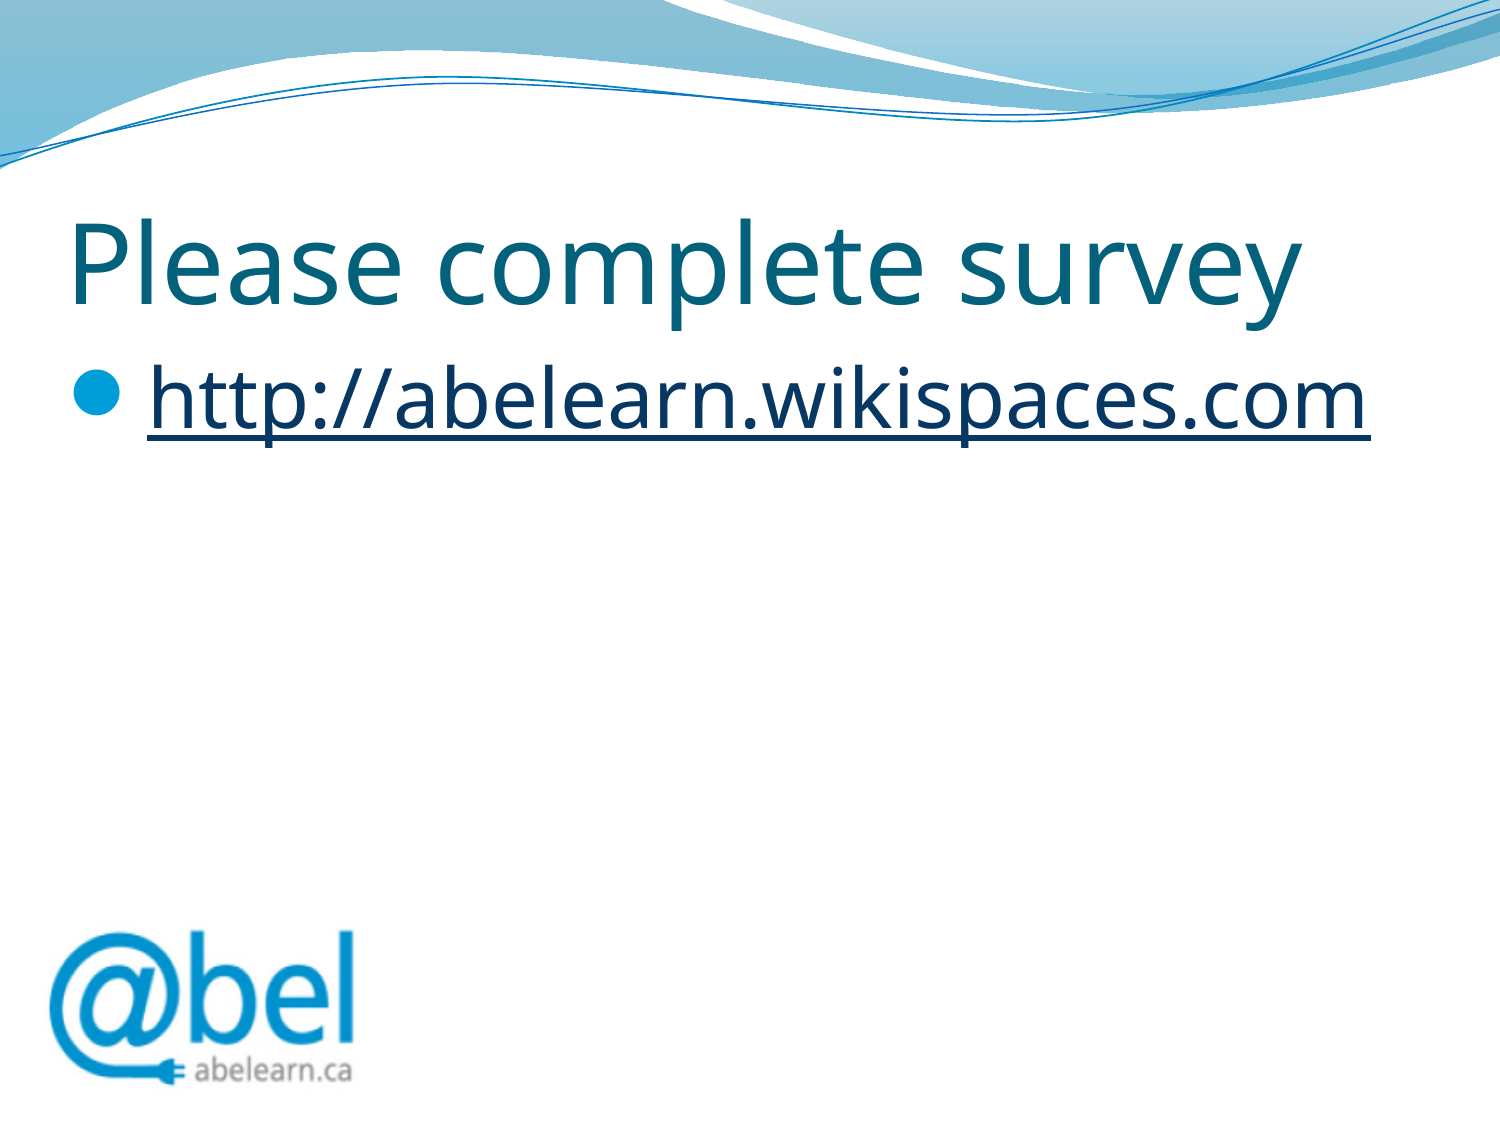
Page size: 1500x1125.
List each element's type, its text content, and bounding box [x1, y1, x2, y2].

picture [0, 859, 407, 1125]
title Please complete survey [64, 172, 1461, 327]
list http://abelearn.wikispaces.com [53, 338, 1471, 938]
